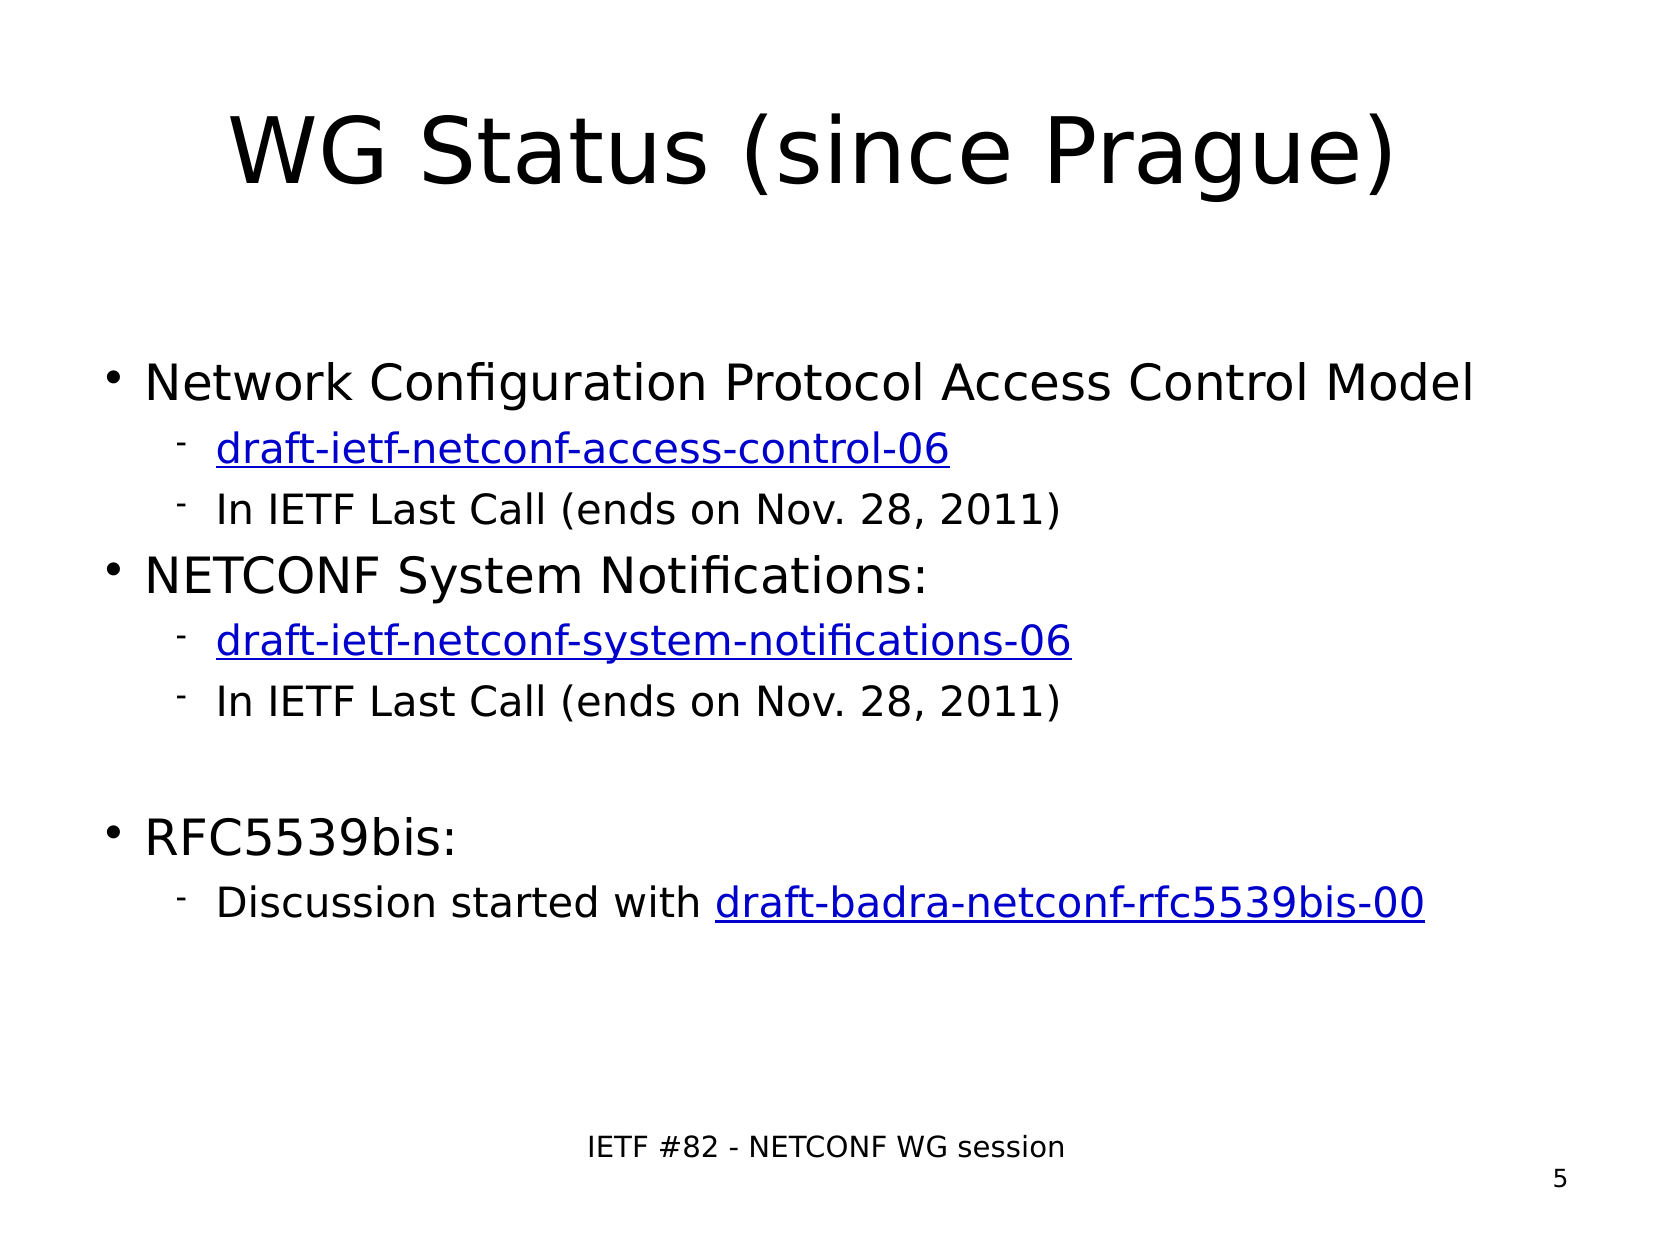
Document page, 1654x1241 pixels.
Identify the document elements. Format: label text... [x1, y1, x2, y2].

slide_number 5 [1185, 1164, 1569, 1214]
footer IETF #82 - NETCONF WG session [565, 1129, 1088, 1214]
list Network Configuration Protocol Access Control Model draft-ietf-netconf-access-control-06 In IETF Last Call (ends on Nov. 28, 2011) NETCONF System Notifications: draft-ietf-netconf-system-notifications-06 In IETF Last Call (ends on Nov. 28, 2011) RFC5539bis: Discussion started with draft-badra-netconf-rfc5539bis-00 [82, 289, 1571, 1164]
title WG Status (since Prague) [82, 56, 1571, 249]
